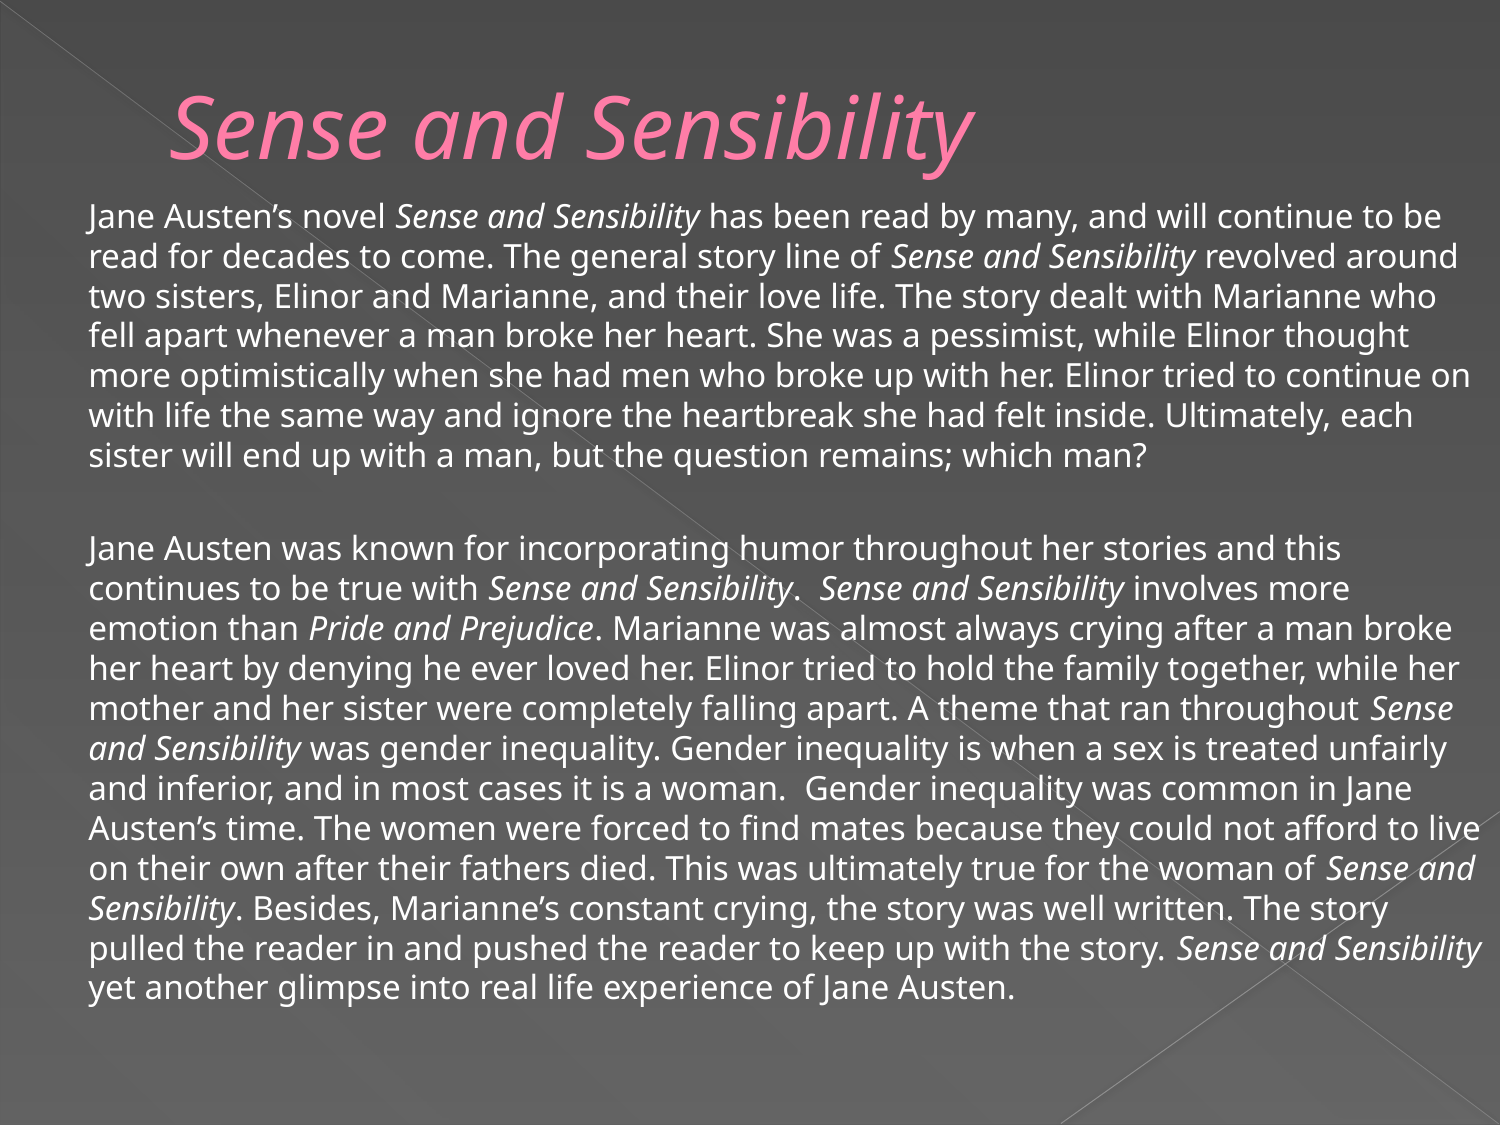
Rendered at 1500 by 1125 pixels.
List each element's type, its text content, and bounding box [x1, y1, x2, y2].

list Jane Austen’s novel Sense and Sensibility has been read by many, and will continue to be read for decades to come. The general story line of Sense and Sensibility revolved around two sisters, Elinor and Marianne, and their love life. The story dealt with Marianne who fell apart whenever a man broke her heart. She was a pessimist, while Elinor thought more optimistically when she had men who broke up with her. Elinor tried to continue on with life the same way and ignore the heartbreak she had felt inside. Ultimately, each sister will end up with a man, but the question remains; which man? Jane Austen was known for incorporating humor throughout her stories and this continues to be true with Sense and Sensibility. Sense and Sensibility involves more emotion than Pride and Prejudice. Marianne was almost always crying after a man broke her heart by denying he ever loved her. Elinor tried to hold the family together, while her mother and her sister were completely falling apart. A theme that ran throughout Sense and Sensibility was gender inequality. Gender inequality is when a sex is treated unfairly and inferior, and in most cases it is a woman. Gender inequality was common in Jane Austen’s time. The women were forced to find mates because they could not afford to live on their own after their fathers died. This was ultimately true for the woman of Sense and Sensibility. Besides, Marianne’s constant crying, the story was well written. The story pulled the reader in and pushed the reader to keep up with the story. Sense and Sensibility yet another glimpse into real life experience of Jane Austen. [0, 187, 1500, 1125]
title Sense and Sensibility [75, 24, 1425, 187]
